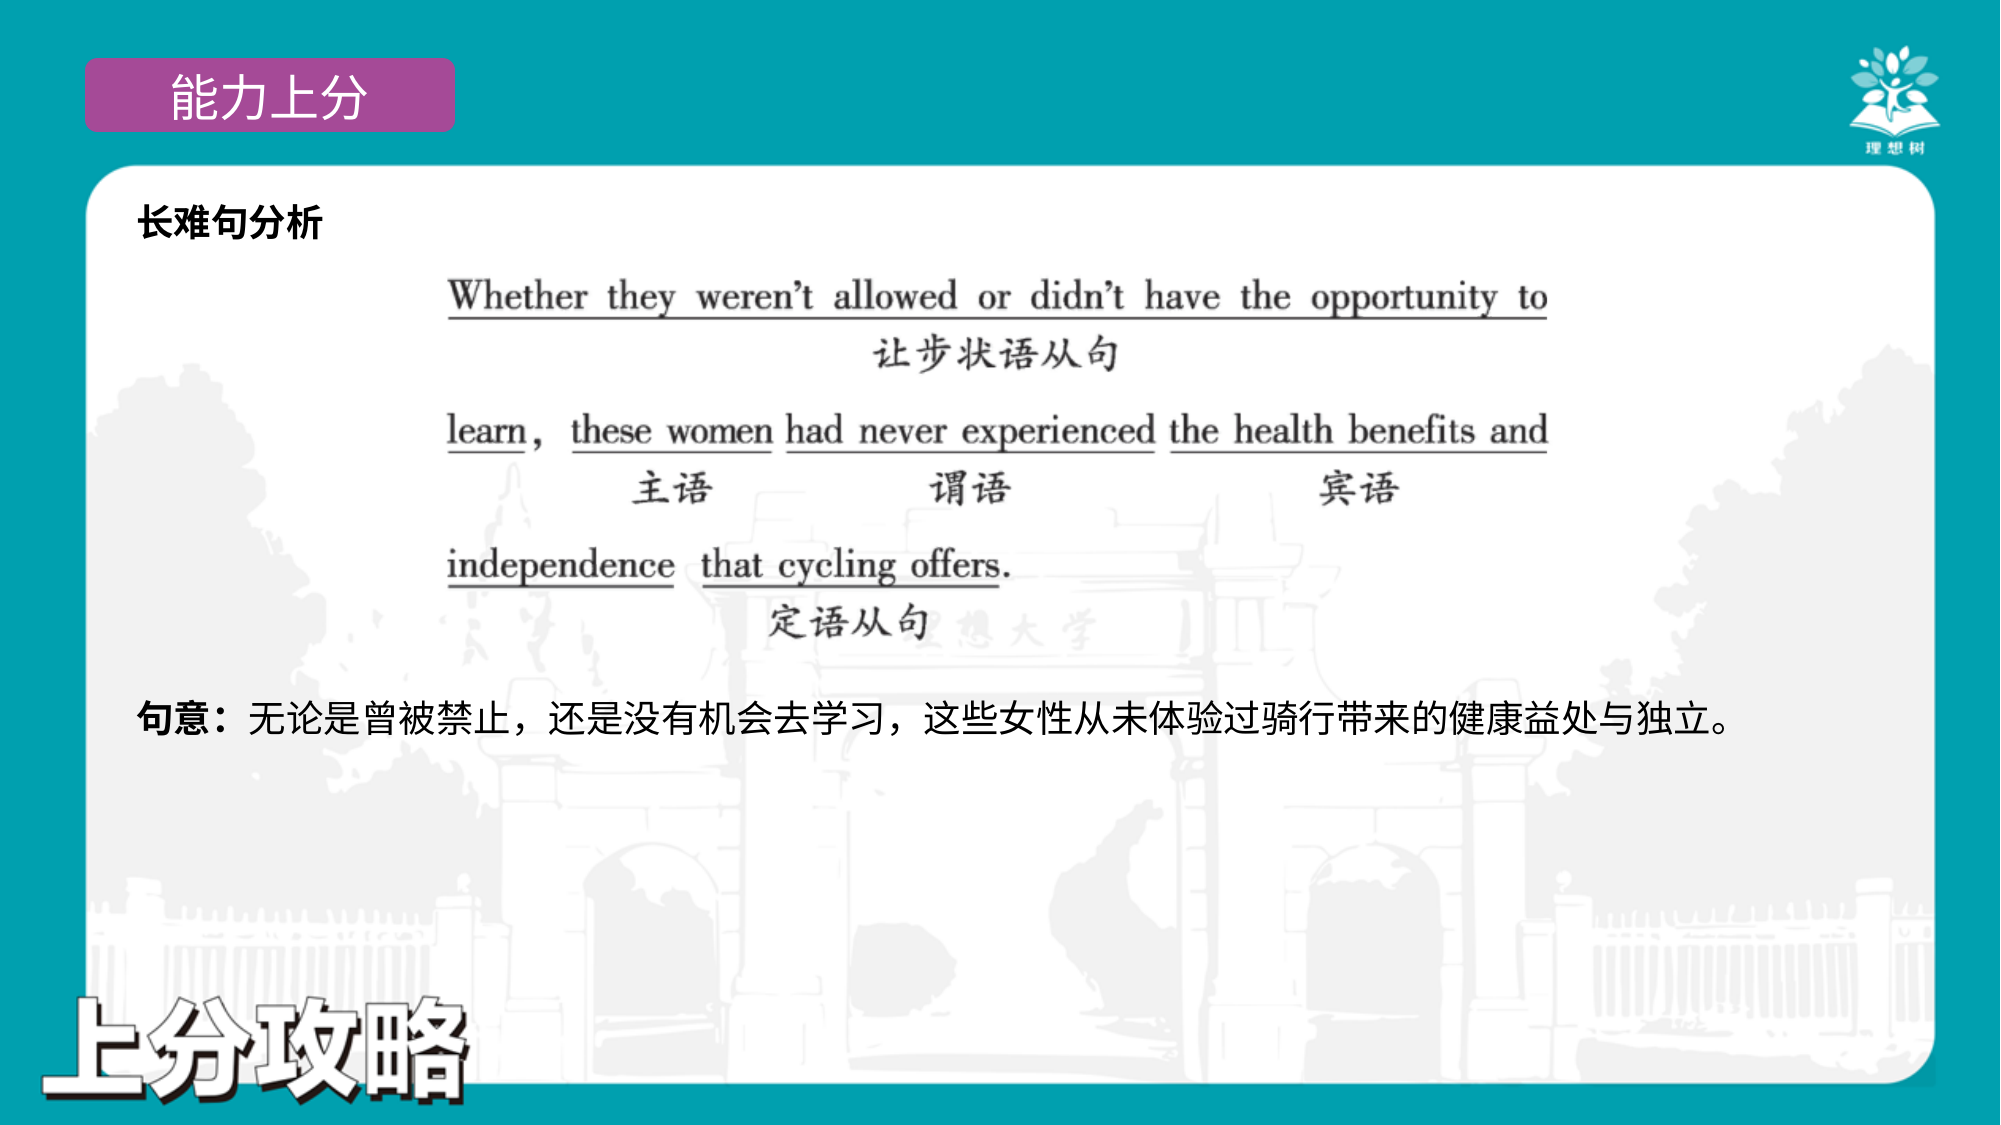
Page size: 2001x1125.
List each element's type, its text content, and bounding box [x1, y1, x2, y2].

picture [0, 0, 2000, 1125]
text_box 长难句分析 [136, 177, 1865, 237]
text_box 句意：无论是曾被禁止，还是没有机会去学习，这些女性从未体验过骑行带来的健康益处与独立。 [136, 672, 1865, 732]
